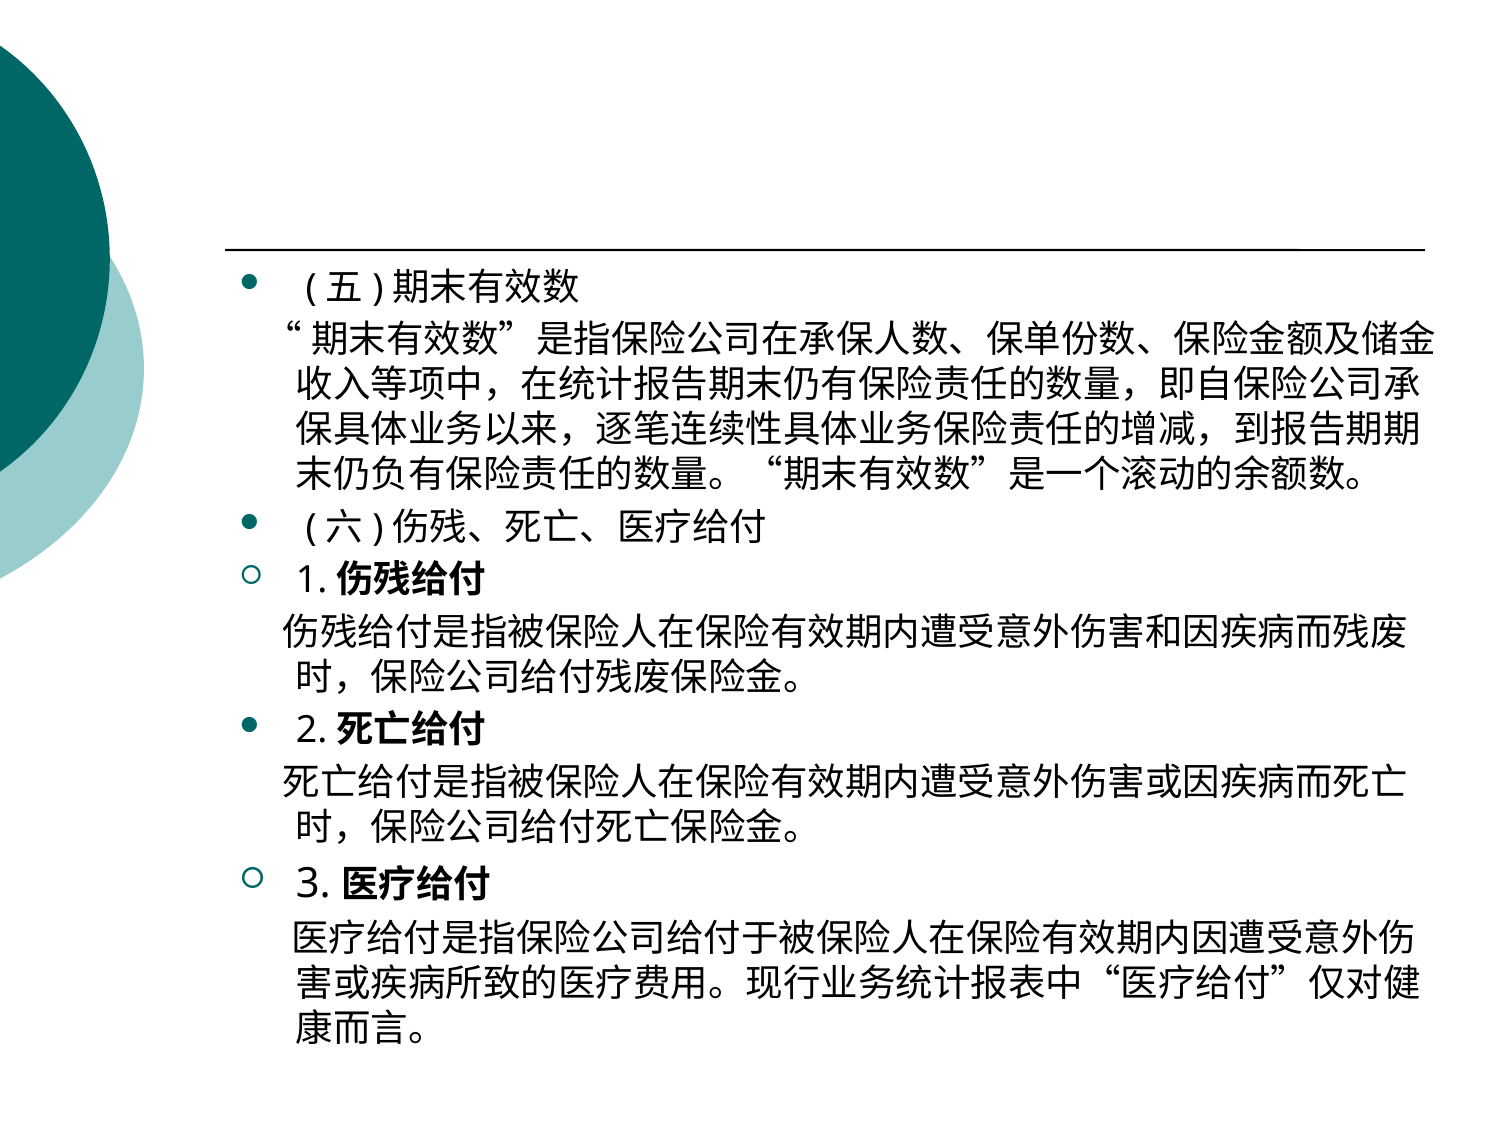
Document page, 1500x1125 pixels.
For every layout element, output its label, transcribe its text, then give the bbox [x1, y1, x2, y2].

text_box (五)期末有效数 “期末有效数”是指保险公司在承保人数、保单份数、保险金额及储金收入等项中，在统计报告期末仍有保险责任的数量，即自保险公司承保具体业务以来，逐笔连续性具体业务保险责任的增减，到报告期期末仍负有保险责任的数量。“期末有效数”是一个滚动的余额数。 (六)伤残、死亡、医疗给付 1.伤残给付 伤残给付是指被保险人在保险有效期内遭受意外伤害和因疾病而残废时，保险公司给付残废保险金。 2.死亡给付 死亡给付是指被保险人在保险有效期内遭受意外伤害或因疾病而死亡时，保险公司给付死亡保险金。 3.医疗给付 医疗给付是指保险公司给付于被保险人在保险有效期内因遭受意外伤害或疾病所致的医疗费用。现行业务统计报表中“医疗给付”仅对健康而言。 [224, 255, 1454, 1094]
